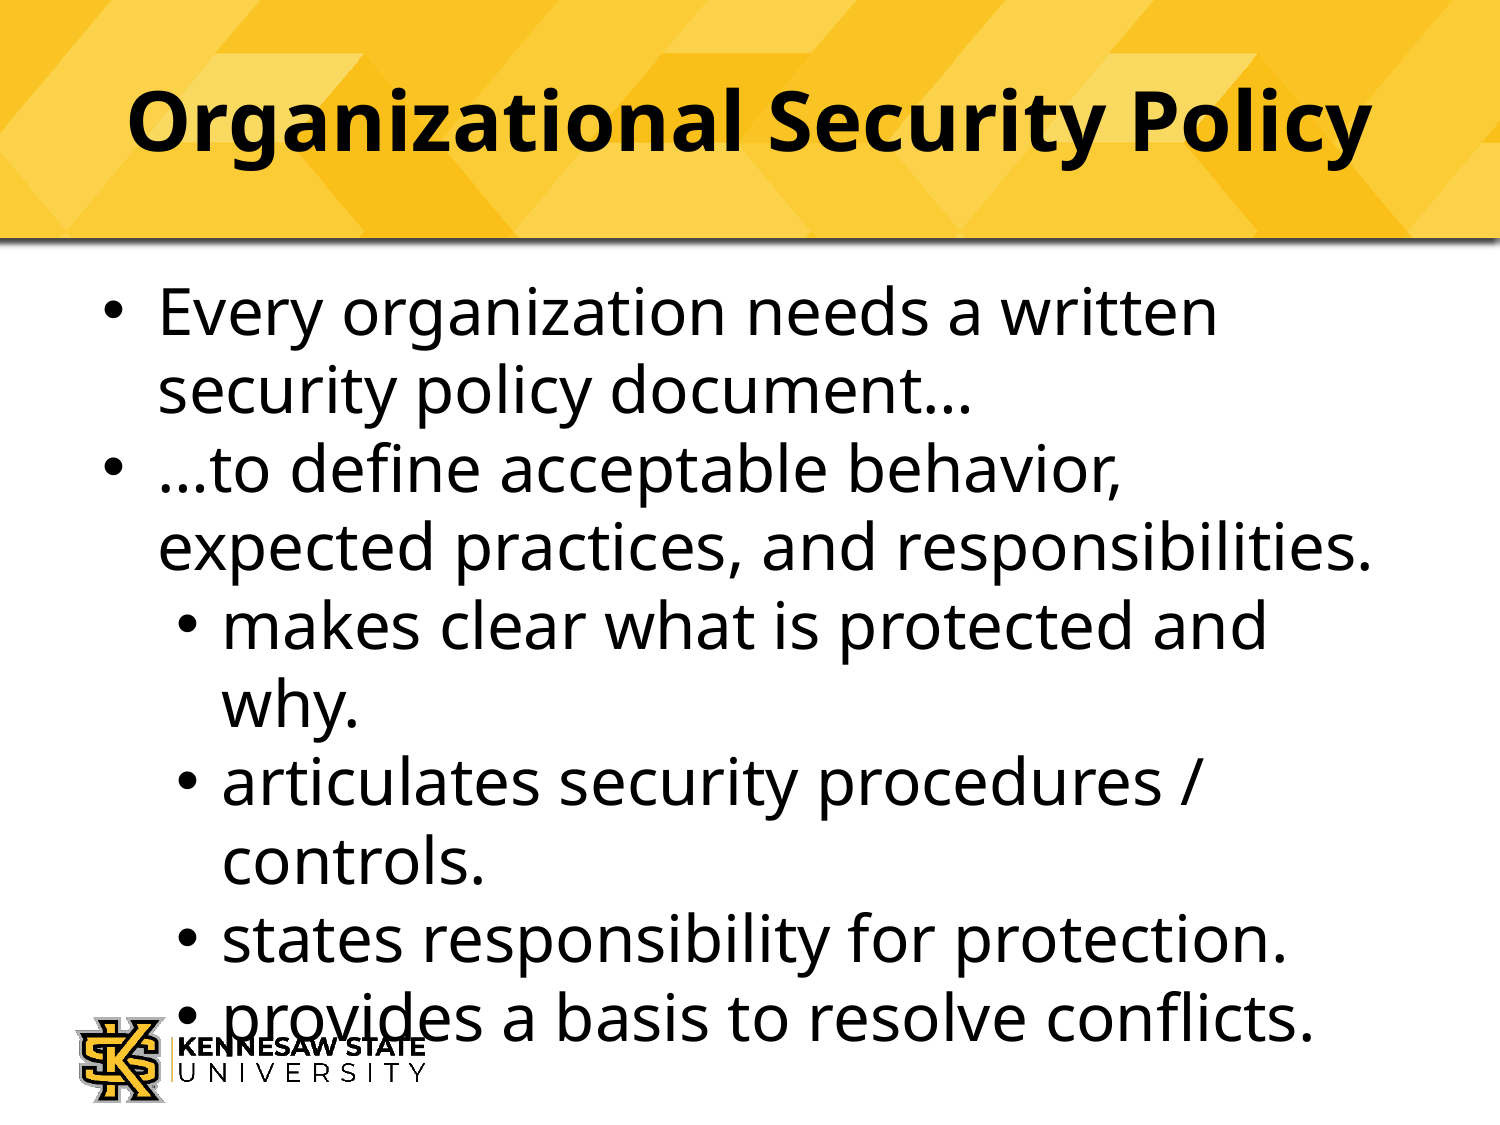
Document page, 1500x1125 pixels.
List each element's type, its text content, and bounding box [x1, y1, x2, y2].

list Every organization needs a written security policy document… …to define acceptable behavior, expected practices, and responsibilities. makes clear what is protected and why. articulates security procedures / controls. states responsibility for protection. provides a basis to resolve conflicts. [87, 262, 1425, 1063]
picture [75, 1017, 425, 1103]
picture [0, 0, 1500, 251]
title Organizational Security Policy [50, 24, 1450, 212]
